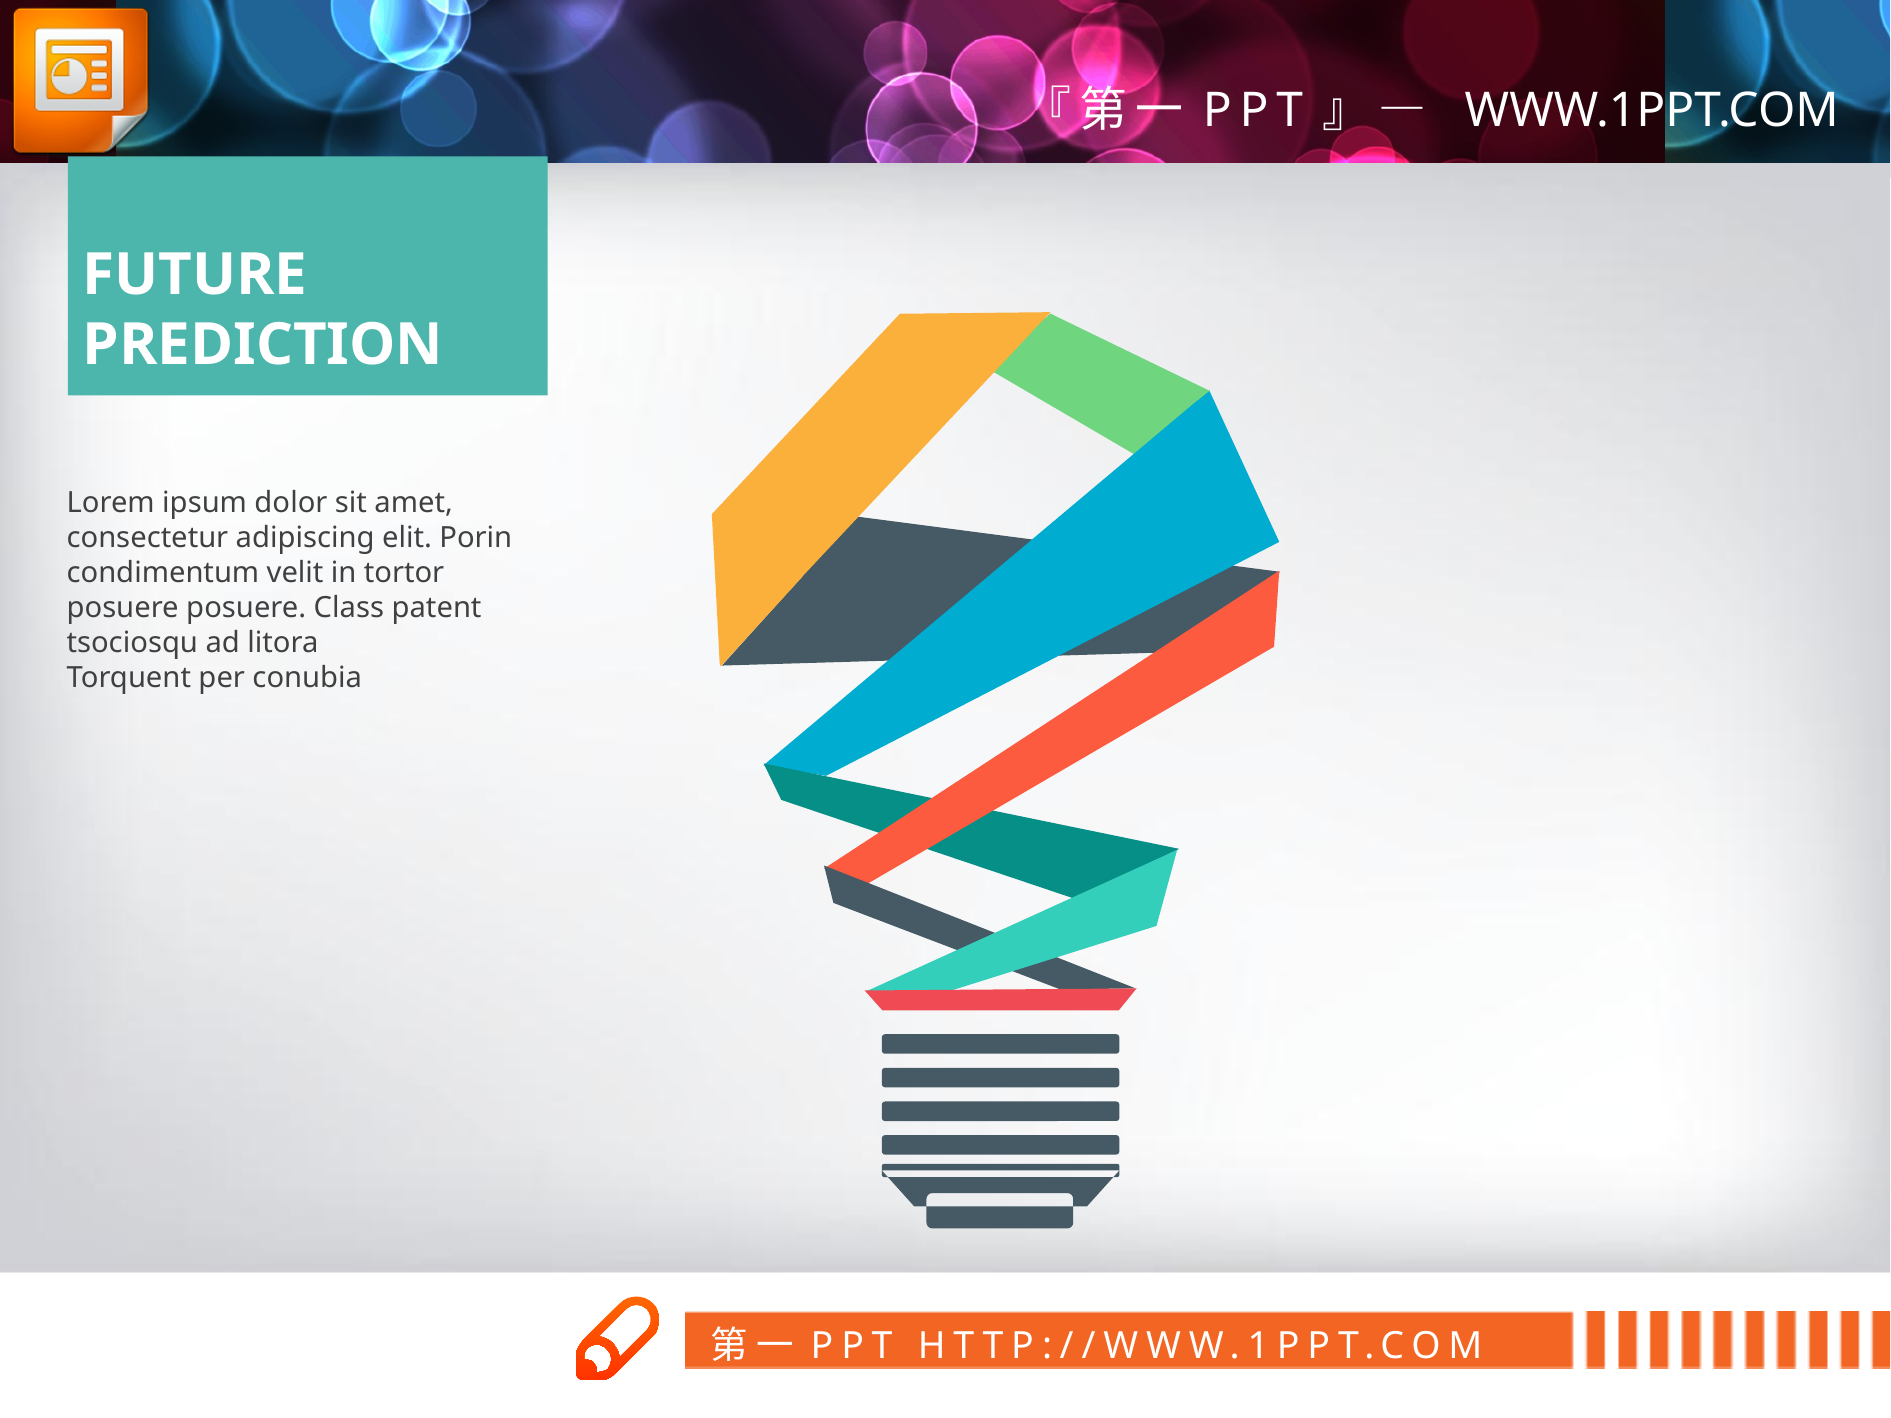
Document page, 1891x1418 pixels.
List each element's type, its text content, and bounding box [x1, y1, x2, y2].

text_box FUTURE PREDICTION [67, 156, 548, 396]
text_box Lorem ipsum dolor sit amet, consectetur adipiscing elit. Porin condimentum velit in tortor posuere posuere. Class patent tsociosqu ad litora Torquent per conubia [51, 476, 534, 701]
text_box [719, 209, 1281, 1229]
picture [685, 1311, 1891, 1369]
picture [0, 0, 1891, 1275]
